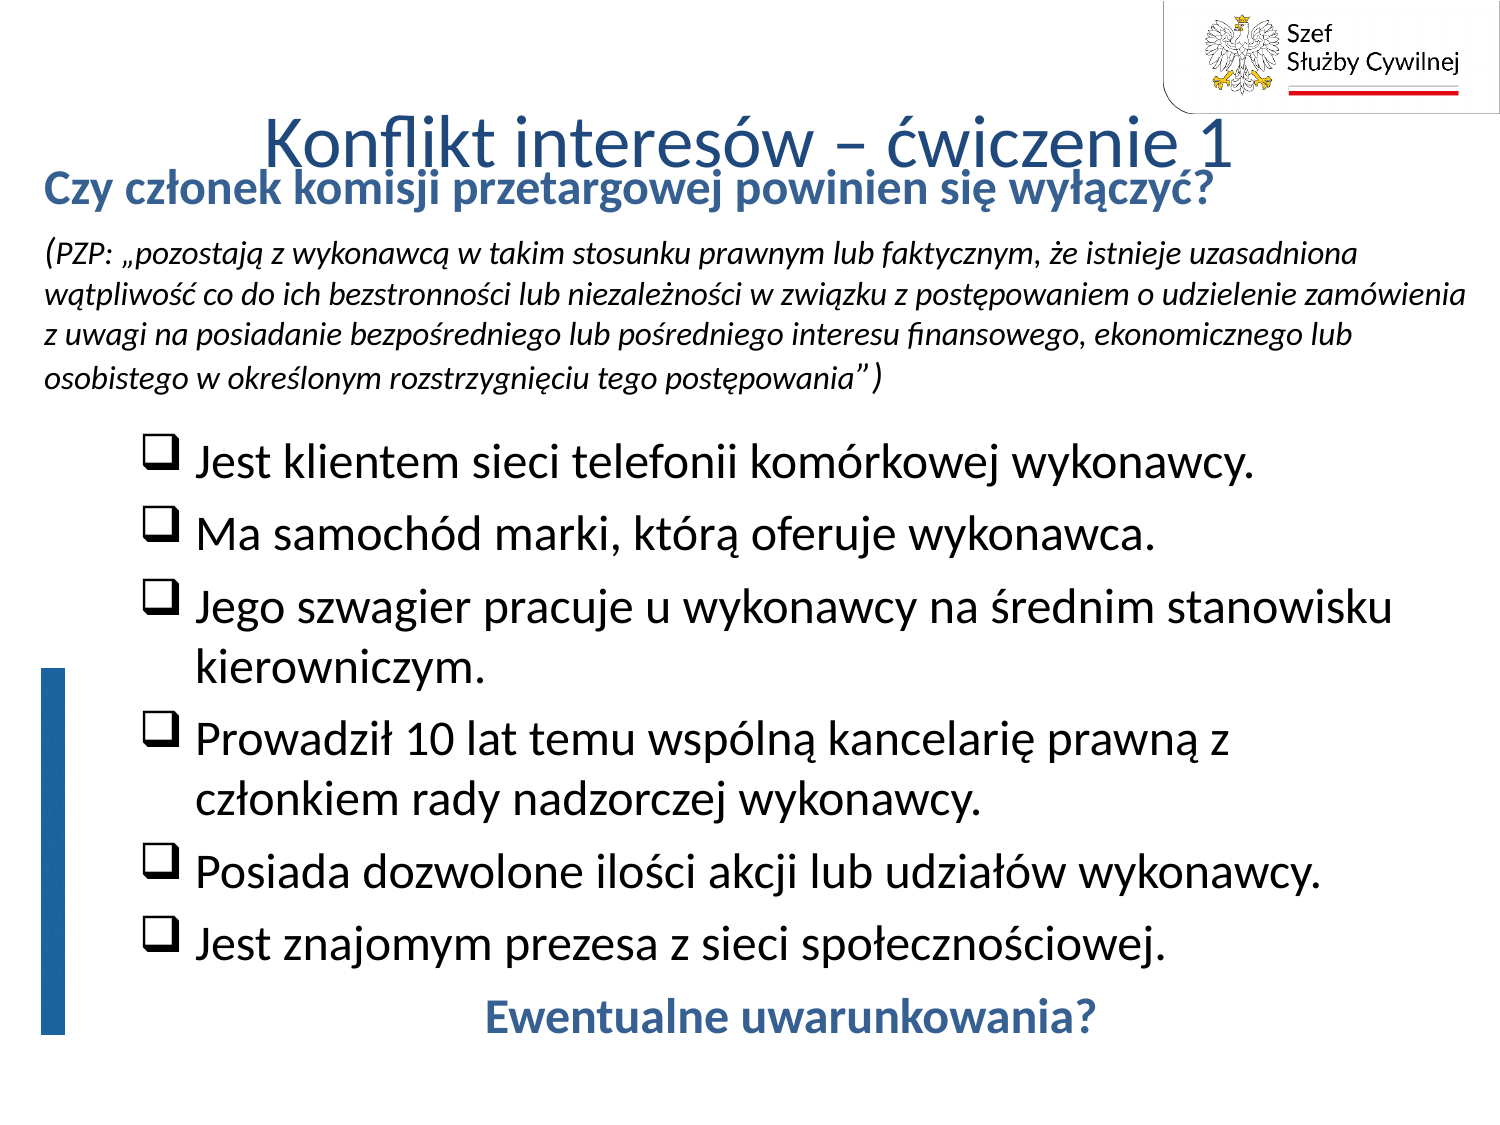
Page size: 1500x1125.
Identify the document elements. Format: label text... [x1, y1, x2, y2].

text_box Jest klientem sieci telefonii komórkowej wykonawcy. Ma samochód marki, którą oferuje wykonawca. Jego szwagier pracuje u wykonawcy na średnim stanowisku kierowniczym. Prowadził 10 lat temu wspólną kancelarię prawną z członkiem rady nadzorczej wykonawcy. Posiada dozwolone ilości akcji lub udziałów wykonawcy. Jest znajomym prezesa z sieci społecznościowej. Ewentualne uwarunkowania? [123, 420, 1459, 1051]
title Konflikt interesów – ćwiczenie 1 [100, 85, 1400, 147]
text_box Czy członek komisji przetargowej powinien się wyłączyć? (PZP: „pozostają z wykonawcą w takim stosunku prawnym lub faktycznym, że istnieje uzasadniona wątpliwość co do ich bezstronności lub niezależności w związku z postępowaniem o udzielenie zamówienia z uwagi na posiadanie bezpośredniego lub pośredniego interesu finansowego, ekonomicznego lub osobistego w określonym rozstrzygnięciu tego postępowania”) [29, 147, 1500, 405]
picture [41, 668, 65, 1035]
picture [1163, 0, 1500, 114]
